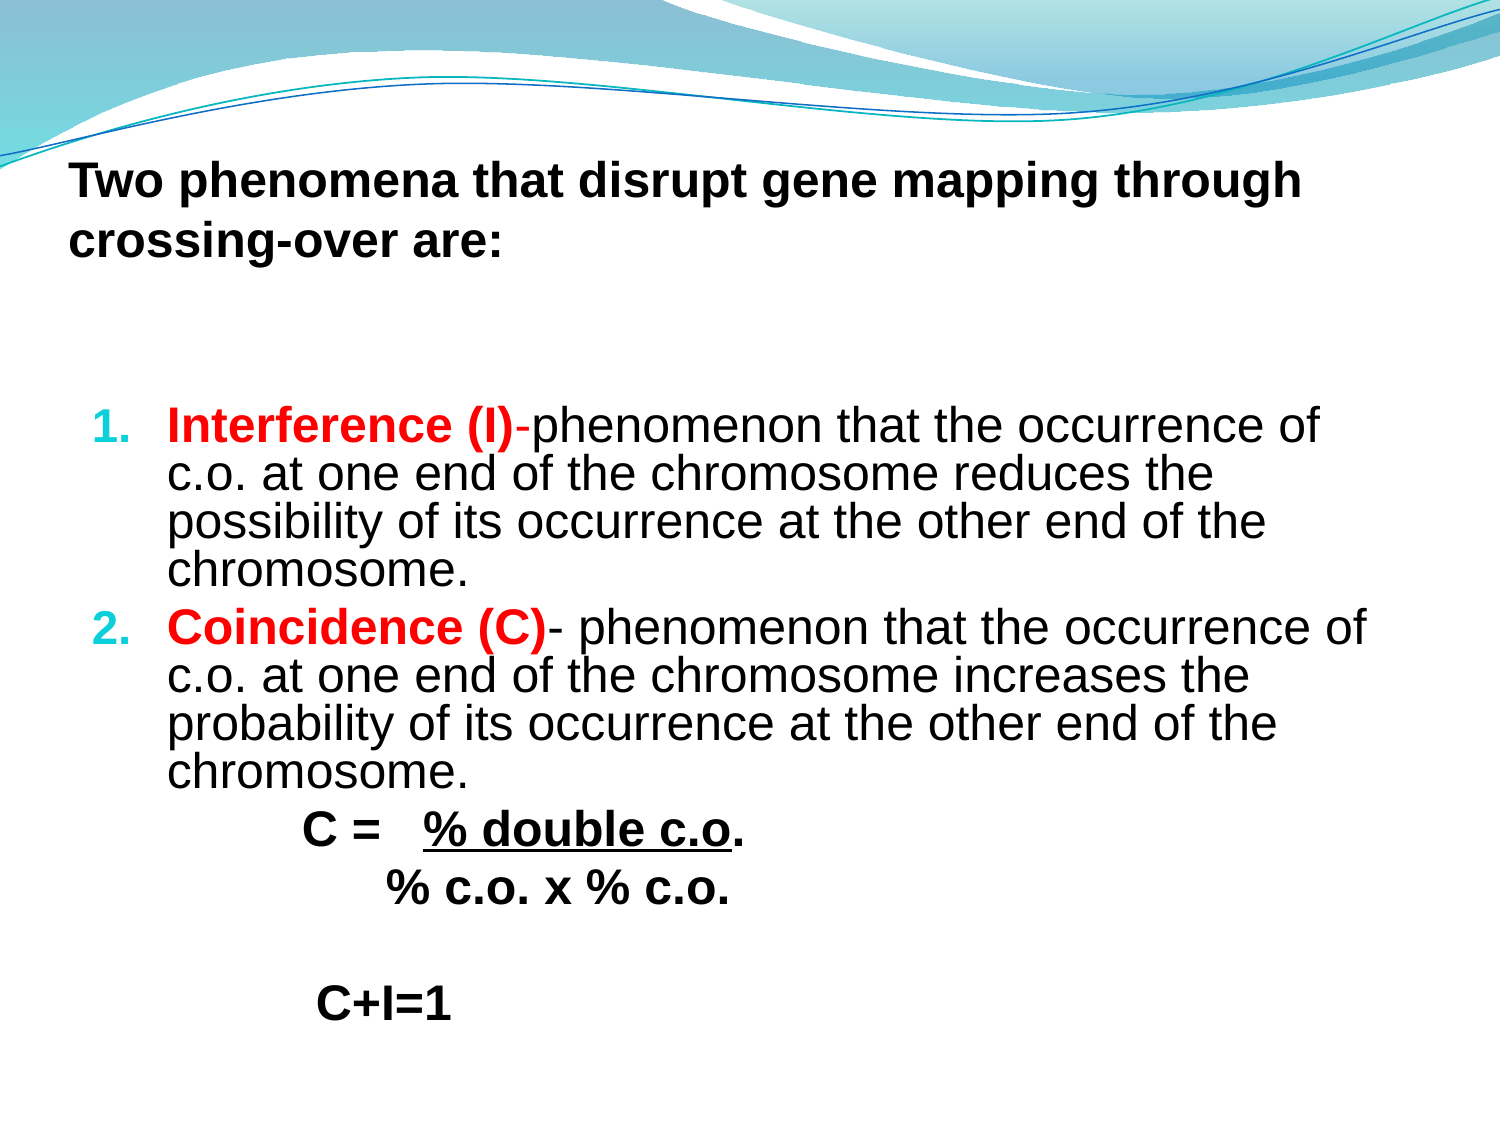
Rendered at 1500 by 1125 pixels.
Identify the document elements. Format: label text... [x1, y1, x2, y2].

list Interference (I)-phenomenon that the occurrence of c.o. at one end of the chromosome reduces the possibility of its occurrence at the other end of the chromosome. Coincidence (C)- phenomenon that the occurrence of c.o. at one end of the chromosome increases the probability of its occurrence at the other end of the chromosome. C = % double c.o. % c.o. x % c.o. C+I=1 [76, 397, 1425, 1071]
title Two phenomena that disrupt gene mapping through crossing-over are: [53, 113, 1477, 302]
